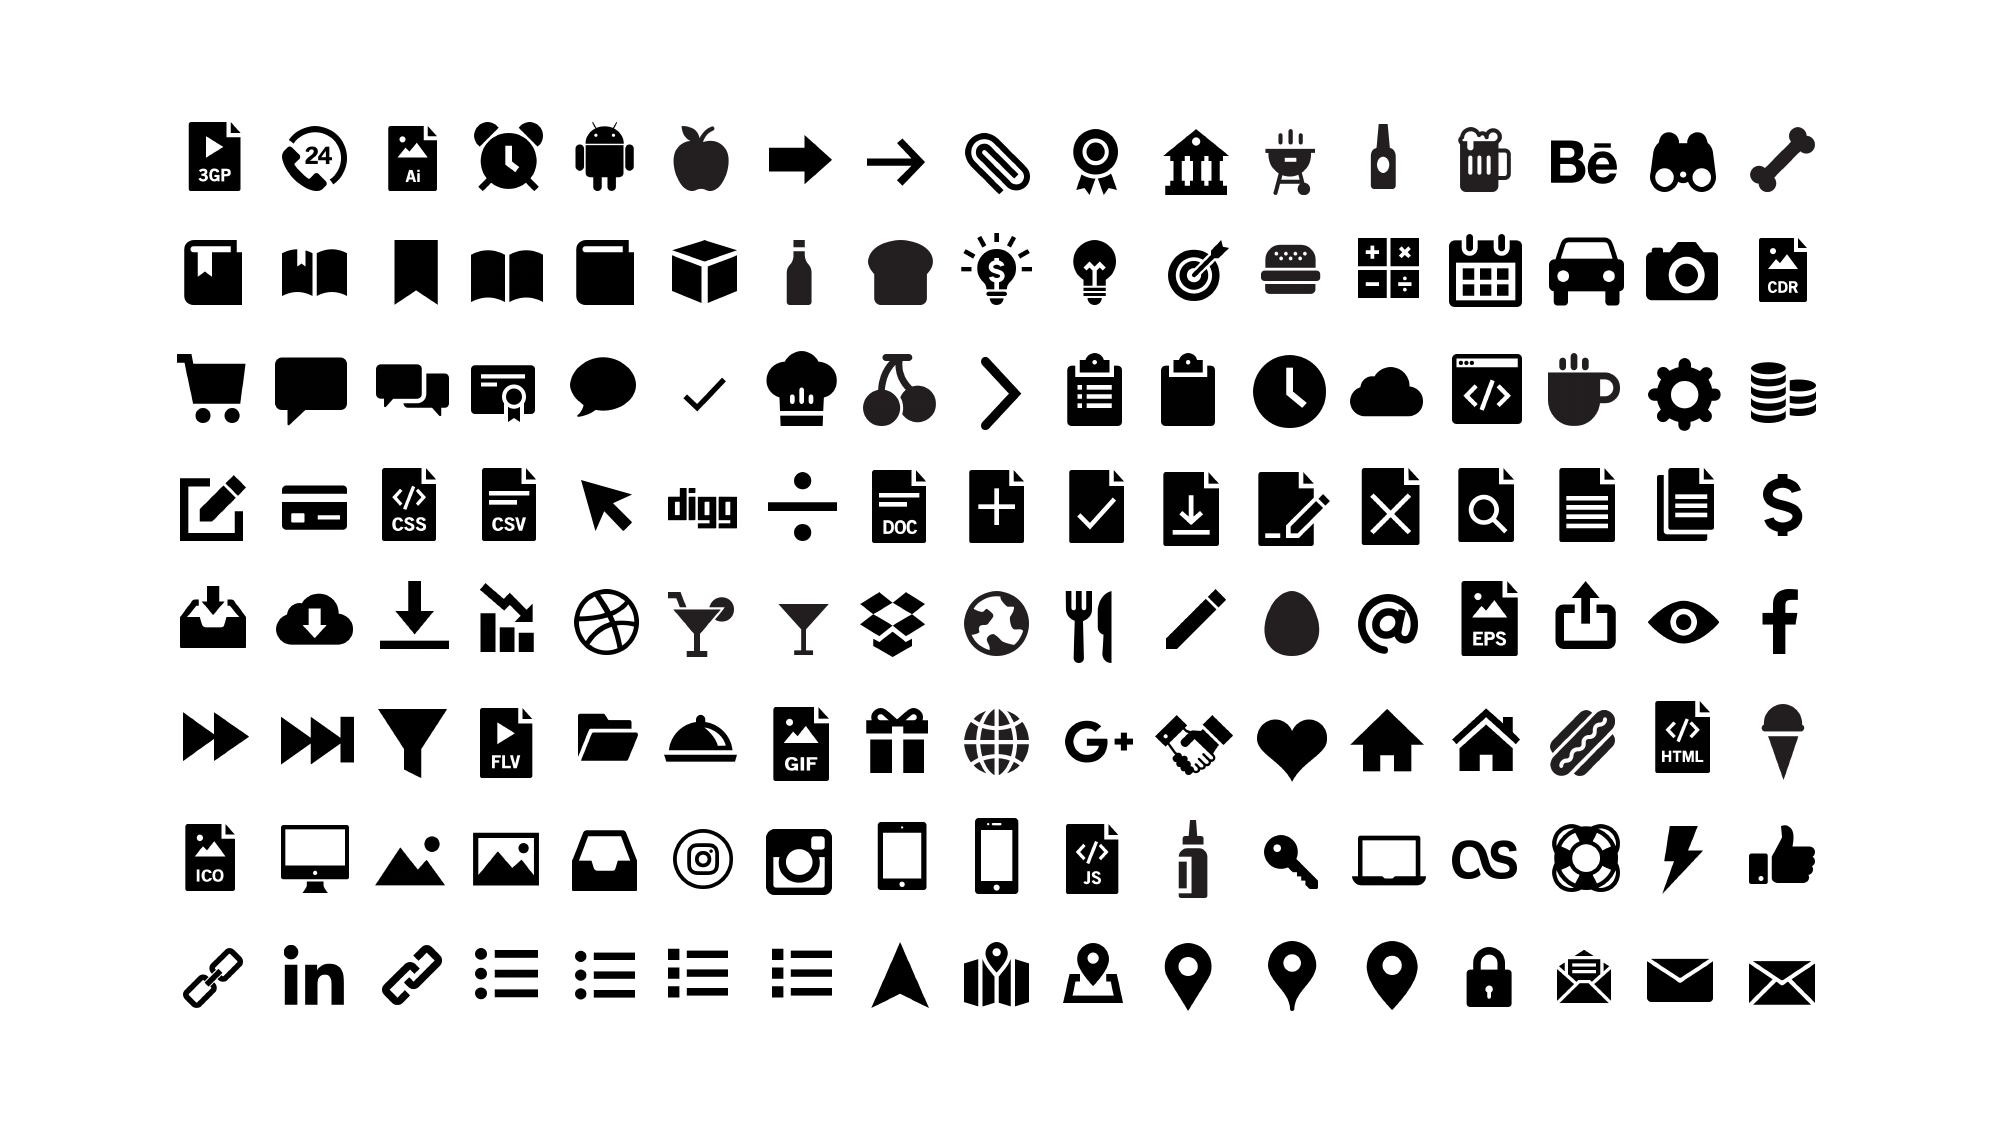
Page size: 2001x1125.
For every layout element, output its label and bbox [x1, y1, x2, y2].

picture [1549, 235, 1624, 310]
picture [1168, 240, 1229, 301]
picture [1650, 468, 1723, 541]
picture [276, 581, 353, 657]
picture [281, 126, 347, 191]
picture [472, 468, 545, 541]
picture [1060, 470, 1133, 543]
picture [1751, 474, 1814, 536]
picture [1650, 129, 1716, 195]
picture [860, 592, 925, 657]
picture [281, 704, 354, 778]
picture [1154, 472, 1228, 546]
picture [1550, 710, 1615, 776]
picture [570, 122, 639, 191]
picture [964, 591, 1029, 656]
picture [177, 354, 246, 423]
picture [766, 240, 832, 305]
picture [1452, 705, 1520, 774]
picture [572, 828, 637, 893]
picture [1648, 826, 1717, 894]
picture [1352, 468, 1429, 545]
picture [1154, 943, 1222, 1011]
picture [1253, 355, 1326, 428]
picture [1257, 472, 1331, 546]
picture [868, 822, 936, 890]
picture [375, 824, 445, 895]
picture [183, 948, 243, 1008]
picture [1350, 124, 1416, 189]
picture [570, 354, 636, 420]
picture [764, 707, 838, 781]
picture [1357, 941, 1426, 1010]
picture [772, 943, 832, 1003]
picture [964, 942, 1029, 1007]
picture [1357, 594, 1418, 655]
picture [1557, 950, 1611, 1003]
picture [1551, 129, 1617, 195]
picture [867, 133, 925, 191]
picture [668, 474, 737, 543]
picture [668, 943, 728, 1003]
picture [474, 122, 543, 191]
picture [668, 592, 734, 657]
picture [1257, 129, 1322, 195]
picture [1260, 240, 1321, 301]
picture [1358, 238, 1419, 299]
picture [965, 357, 1037, 430]
picture [864, 708, 930, 773]
picture [1154, 715, 1233, 775]
picture [867, 942, 933, 1008]
picture [1751, 238, 1815, 302]
picture [1749, 822, 1815, 887]
picture [1746, 704, 1822, 780]
picture [471, 361, 535, 426]
picture [1256, 941, 1327, 1011]
picture [1449, 468, 1523, 542]
picture [1749, 127, 1815, 192]
picture [1449, 234, 1522, 307]
picture [768, 472, 837, 541]
picture [1648, 358, 1721, 431]
picture [764, 351, 839, 426]
picture [868, 240, 933, 305]
picture [778, 604, 829, 655]
picture [180, 475, 246, 541]
picture [473, 583, 541, 652]
picture [475, 942, 538, 1005]
picture [275, 354, 347, 427]
picture [1350, 355, 1423, 428]
picture [1166, 589, 1226, 649]
picture [766, 829, 832, 895]
picture [673, 829, 733, 889]
picture [1648, 586, 1719, 658]
picture [1257, 715, 1327, 786]
picture [1552, 824, 1620, 892]
picture [471, 240, 543, 312]
picture [1551, 581, 1620, 649]
picture [1152, 353, 1224, 426]
picture [1260, 591, 1326, 656]
picture [668, 126, 734, 191]
picture [1452, 581, 1527, 656]
picture [180, 240, 246, 305]
picture [281, 240, 347, 305]
picture [672, 240, 737, 305]
picture [863, 354, 936, 426]
picture [373, 468, 445, 541]
picture [183, 704, 249, 769]
picture [1063, 943, 1123, 1003]
picture [1264, 835, 1318, 889]
picture [578, 709, 638, 769]
picture [284, 945, 344, 1005]
picture [1063, 129, 1128, 195]
picture [1550, 468, 1624, 542]
picture [180, 586, 246, 652]
picture [1052, 591, 1125, 663]
picture [573, 589, 639, 655]
picture [574, 945, 635, 1005]
picture [960, 470, 1033, 543]
picture [581, 480, 632, 531]
picture [1352, 824, 1426, 898]
picture [1350, 703, 1424, 778]
picture [1452, 827, 1517, 892]
picture [473, 826, 539, 892]
picture [1163, 129, 1229, 195]
picture [958, 817, 1035, 894]
picture [180, 122, 249, 191]
picture [380, 126, 445, 191]
picture [960, 233, 1033, 305]
picture [176, 824, 243, 891]
picture [1057, 824, 1127, 894]
picture [1058, 353, 1131, 426]
picture [281, 825, 349, 893]
picture [1751, 360, 1816, 425]
picture [281, 475, 347, 541]
picture [1647, 948, 1713, 1013]
picture [769, 128, 832, 191]
picture [1452, 354, 1522, 424]
picture [1547, 353, 1620, 426]
picture [383, 240, 449, 305]
picture [1065, 708, 1133, 775]
picture [1452, 127, 1517, 192]
picture [664, 701, 737, 774]
picture [863, 470, 935, 543]
picture [378, 709, 447, 778]
picture [1646, 701, 1719, 773]
picture [1062, 240, 1127, 305]
picture [964, 709, 1029, 775]
picture [1646, 235, 1718, 308]
picture [965, 133, 1030, 198]
picture [376, 354, 449, 427]
picture [382, 945, 442, 1005]
picture [471, 708, 541, 778]
picture [380, 581, 449, 649]
picture [1459, 947, 1519, 1007]
picture [1747, 589, 1813, 655]
picture [572, 240, 638, 305]
picture [1154, 820, 1233, 898]
picture [683, 372, 726, 415]
picture [1749, 950, 1815, 1016]
